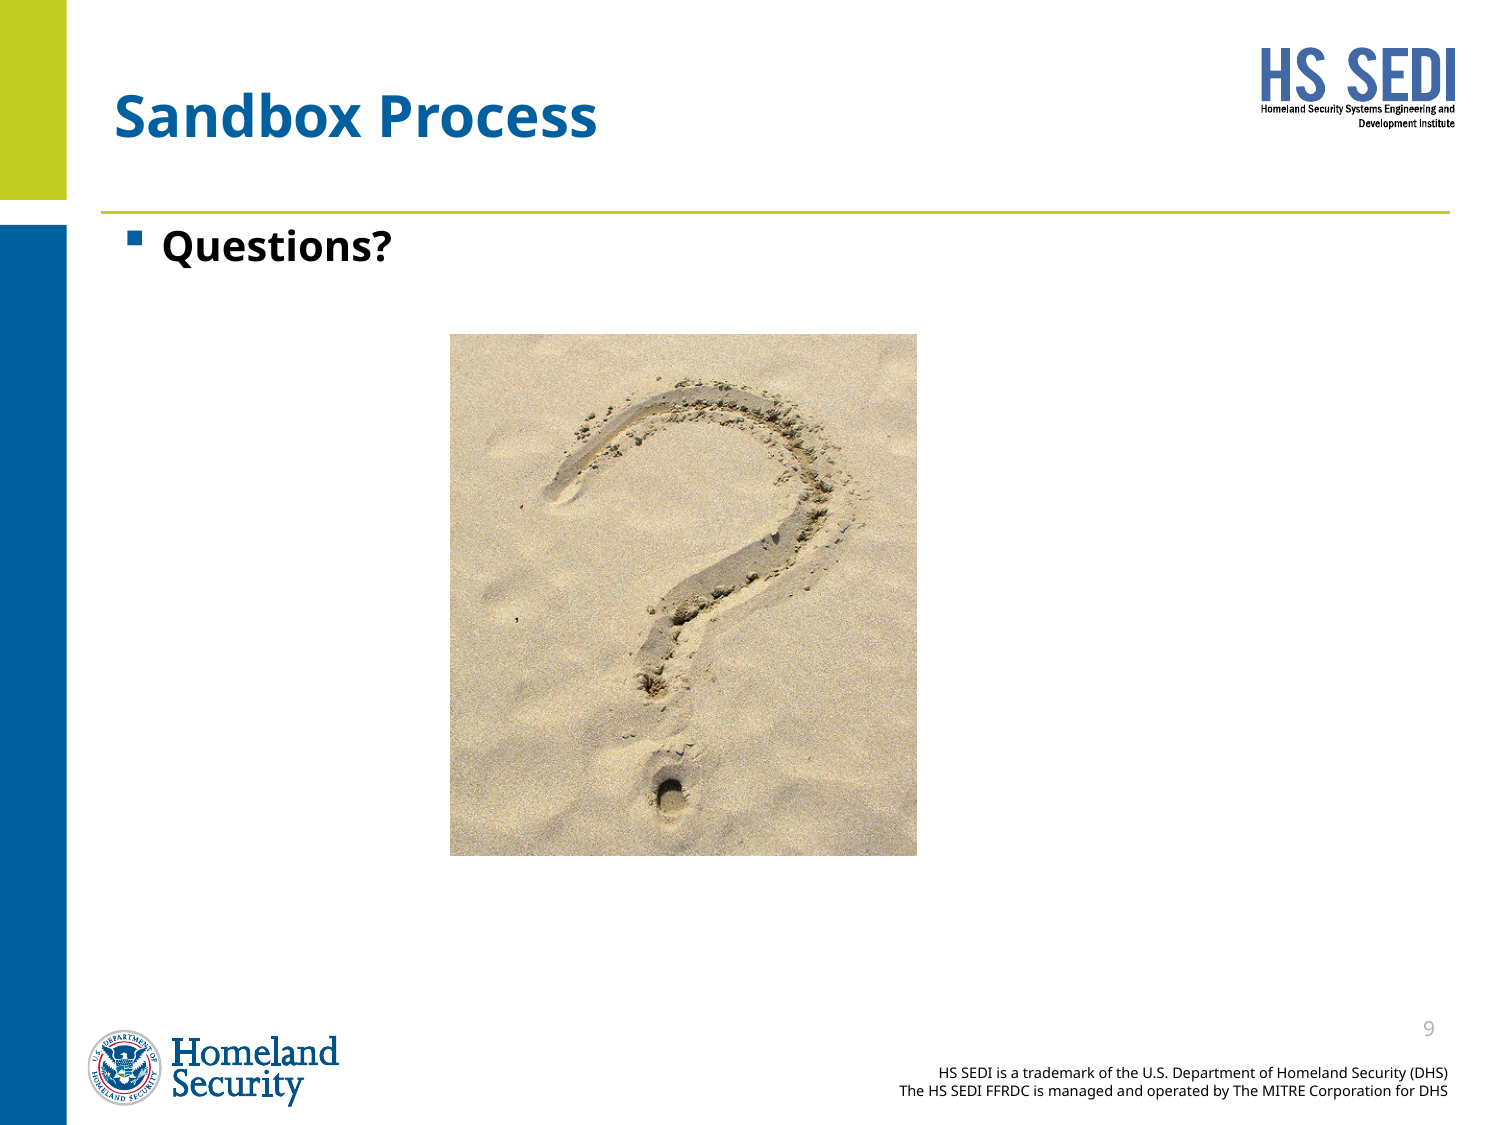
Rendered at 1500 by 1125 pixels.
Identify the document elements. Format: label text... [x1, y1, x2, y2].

picture [449, 334, 917, 856]
list Questions? [108, 212, 1371, 350]
title Sandbox Process [99, 45, 1248, 188]
slide_number 9 [1368, 1021, 1450, 1052]
